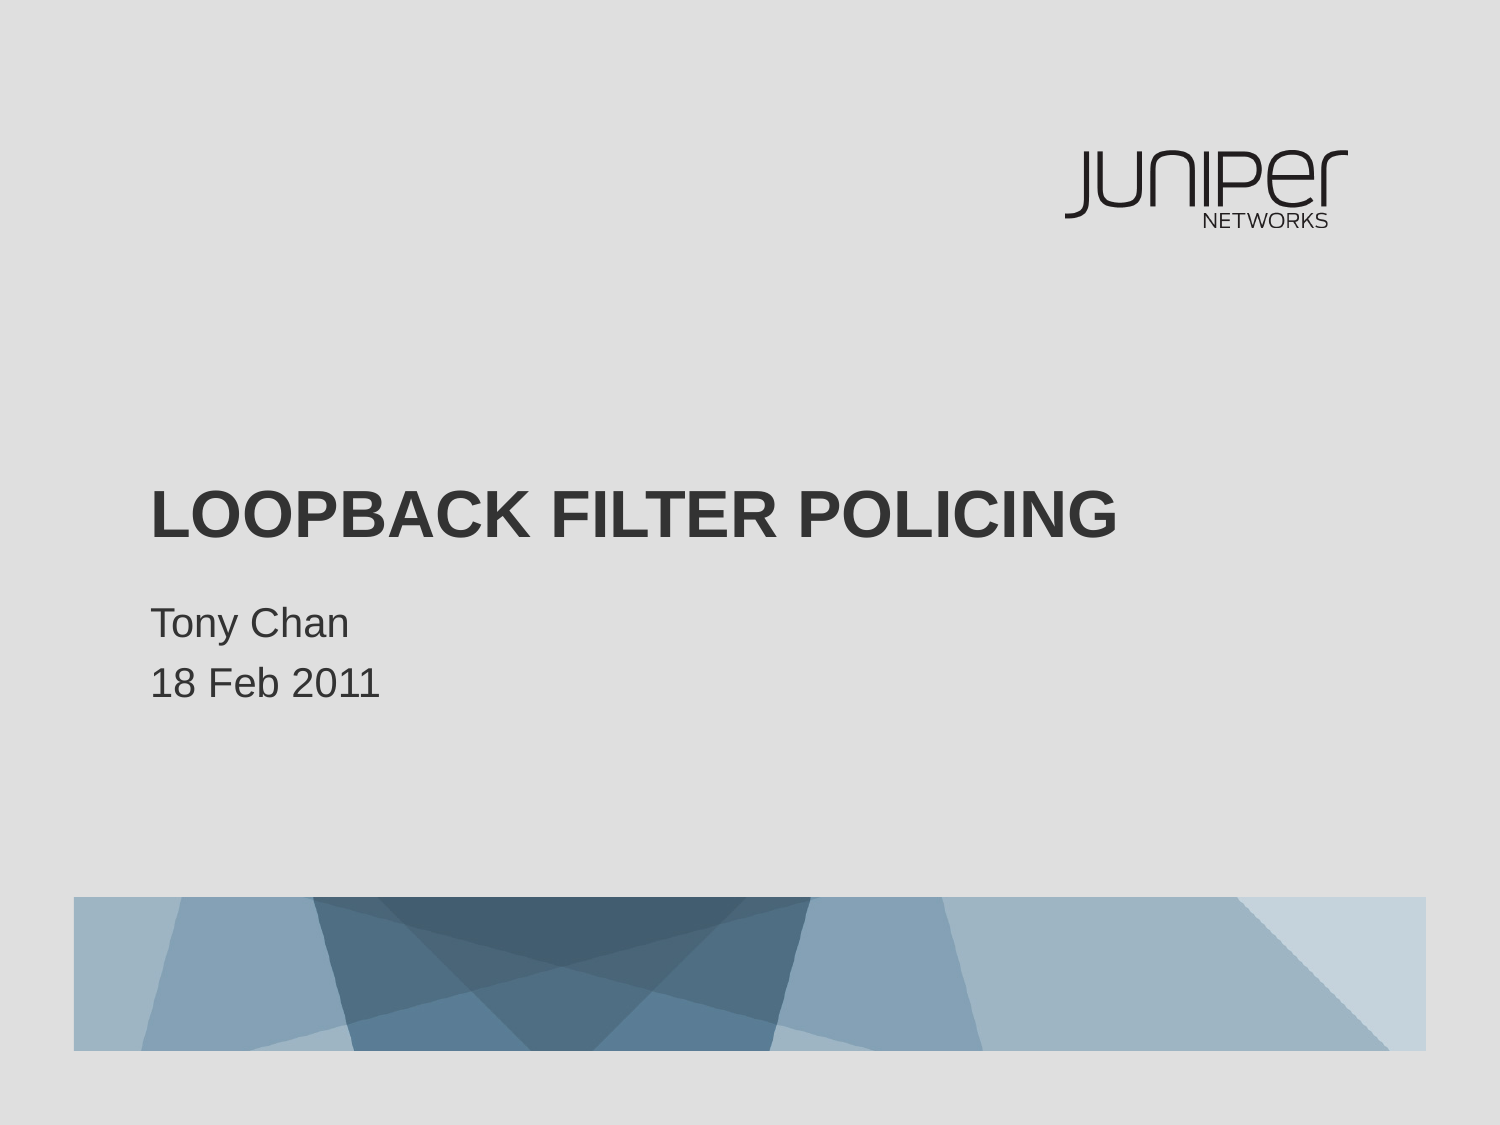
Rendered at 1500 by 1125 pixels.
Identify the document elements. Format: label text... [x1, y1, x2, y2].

title Loopback Filter Policing [149, 415, 1351, 560]
picture [1065, 150, 1348, 228]
subtitle Tony Chan 18 Feb 2011 [150, 592, 1125, 765]
picture [73, 897, 1426, 1051]
